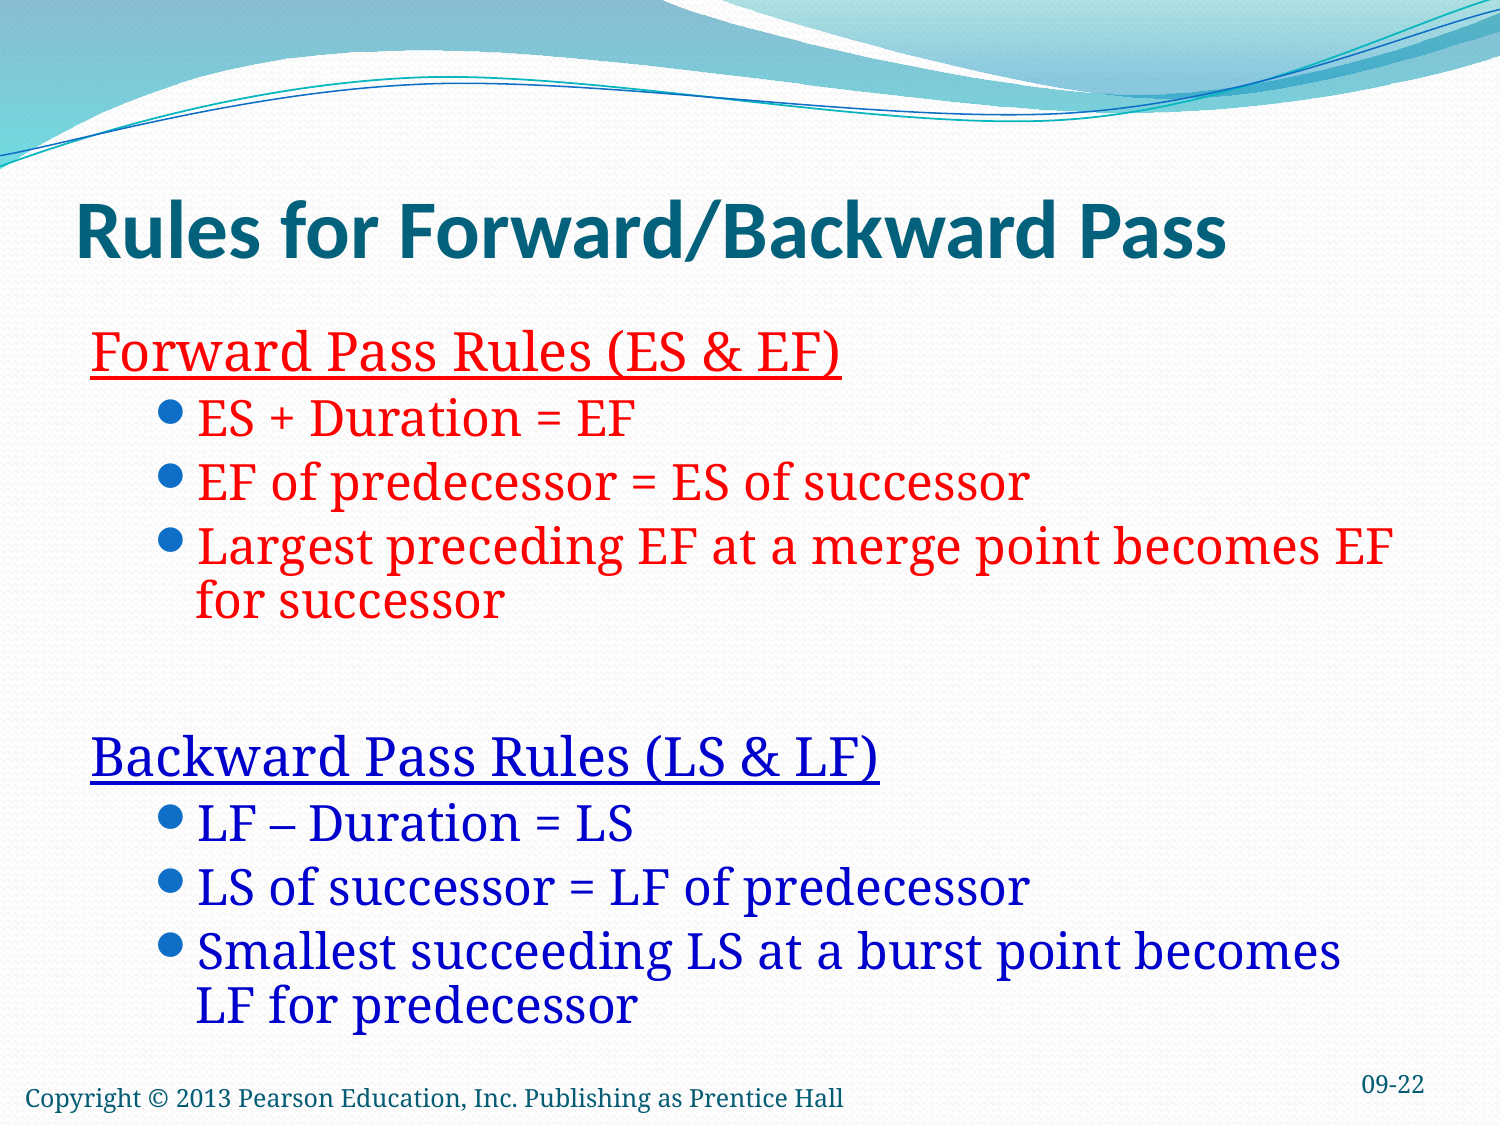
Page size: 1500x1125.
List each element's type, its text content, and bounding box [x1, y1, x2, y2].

slide_number 09-22 [1299, 1042, 1425, 1103]
title Rules for Forward/Backward Pass [74, 87, 1426, 276]
list Forward Pass Rules (ES & EF) ES + Duration = EF EF of predecessor = ES of successor Largest preceding EF at a merge point becomes EF for successor Backward Pass Rules (LS & LF) LF – Duration = LS LS of successor = LF of predecessor Smallest succeeding LS at a burst point becomes LF for predecessor [74, 317, 1426, 1038]
